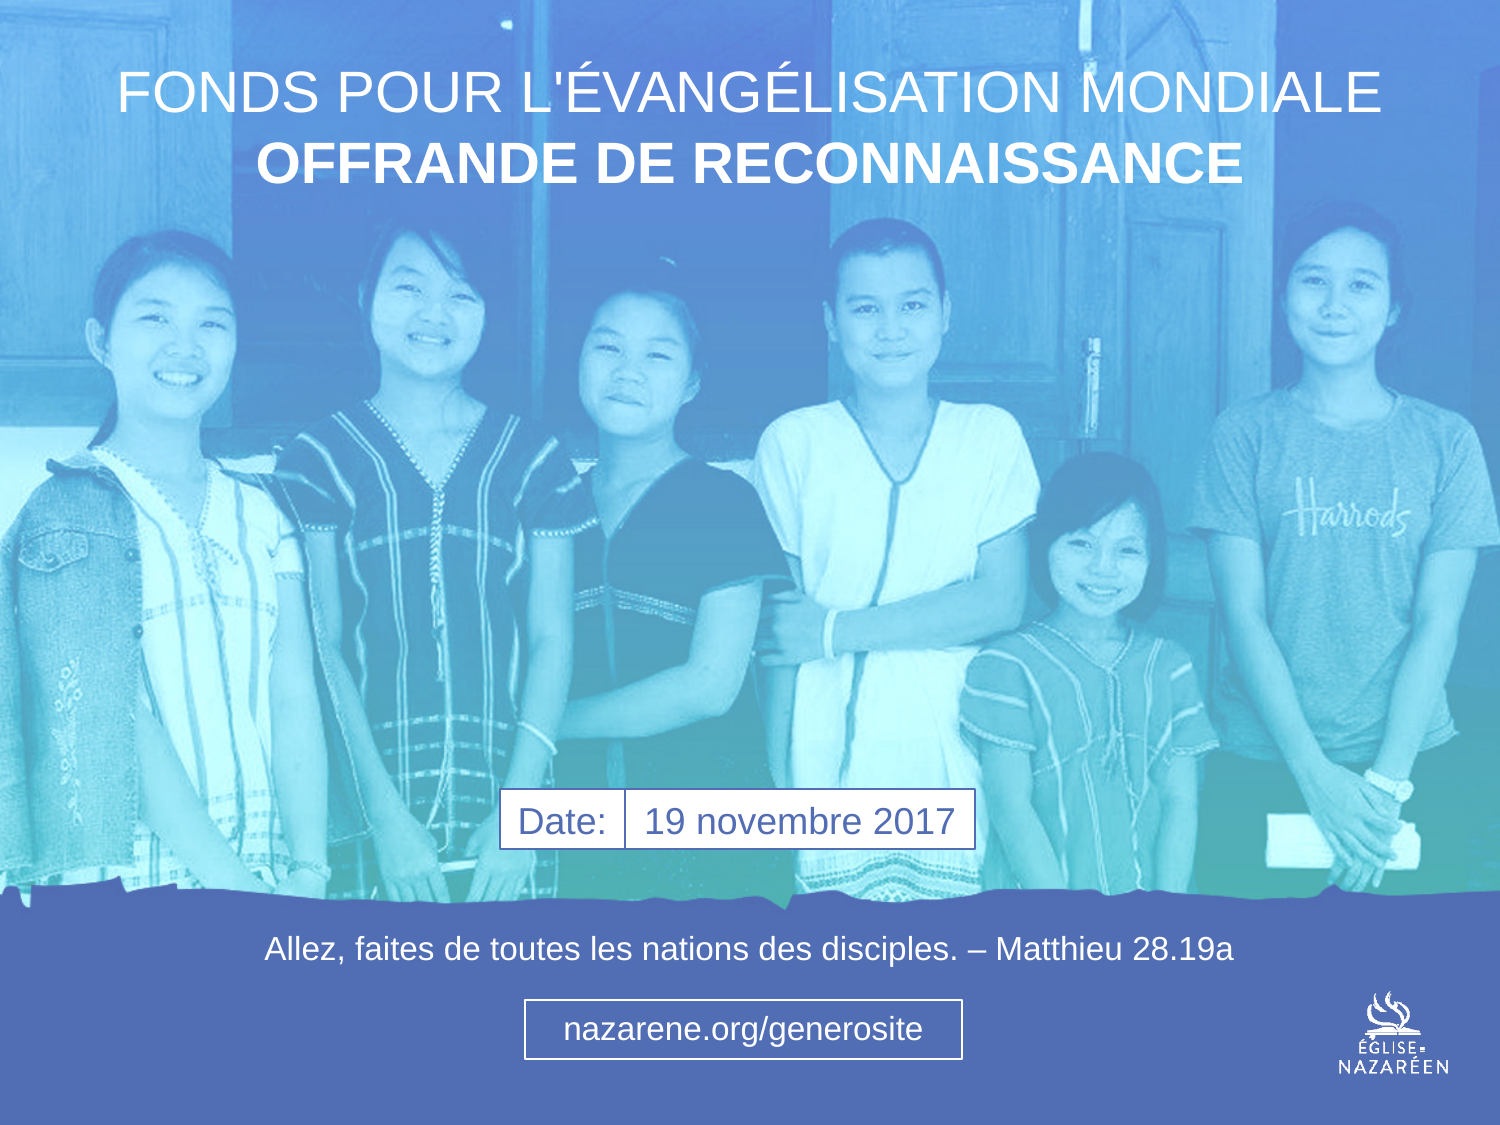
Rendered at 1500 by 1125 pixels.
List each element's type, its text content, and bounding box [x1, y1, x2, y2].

text_box 19 novembre 2017 [624, 789, 975, 850]
text_box Allez, faites de toutes les nations des disciples. – Matthieu 28.19a [12, 919, 1488, 975]
text_box nazarene.org/generosite [524, 999, 963, 1060]
picture [0, 0, 1500, 1125]
text_box Fonds pour l'évangélisation mondiale Offrande de reconnaissance [12, 45, 1488, 203]
text_box Date: [500, 789, 624, 850]
